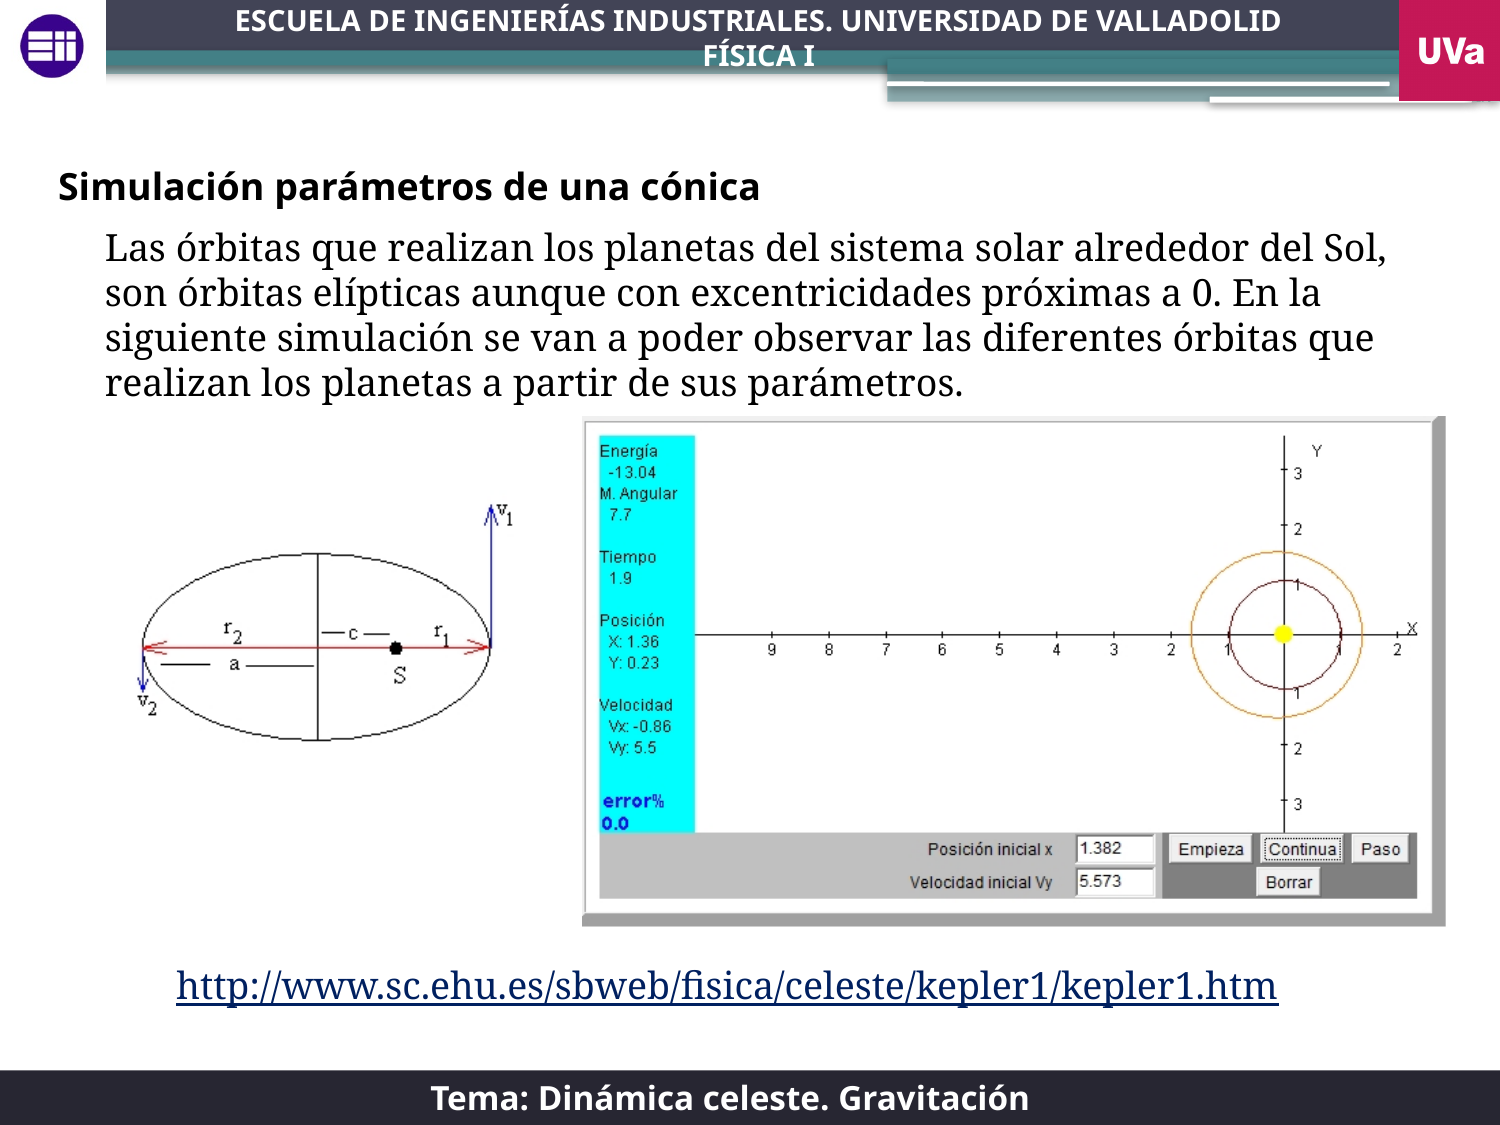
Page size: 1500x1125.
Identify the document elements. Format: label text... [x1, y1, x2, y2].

picture [112, 488, 534, 752]
picture [581, 416, 1451, 928]
picture [0, 0, 106, 97]
text_box [1055, 1069, 1500, 1125]
text_box http://www.sc.ehu.es/sbweb/fisica/celeste/kepler1/kepler1.htm [161, 955, 1500, 1015]
text_box [0, 1069, 415, 1125]
text_box Simulación parámetros de una cónica [43, 155, 777, 215]
picture [1399, 0, 1500, 102]
text_box ESCUELA DE INGENIERÍAS INDUSTRIALES. UNIVERSIDAD DE VALLADOLID FÍSICA I [219, 0, 1298, 80]
text_box Las órbitas que realizan los planetas del sistema solar alrededor del Sol, son órbitas elípticas aunque con excentricidades próximas a 0. En la siguiente simulación se van a poder observar las diferentes órbitas que realizan los planetas a partir de sus parámetros. [89, 216, 1428, 412]
text_box Tema: Dinámica celeste. Gravitación [415, 1069, 1055, 1125]
